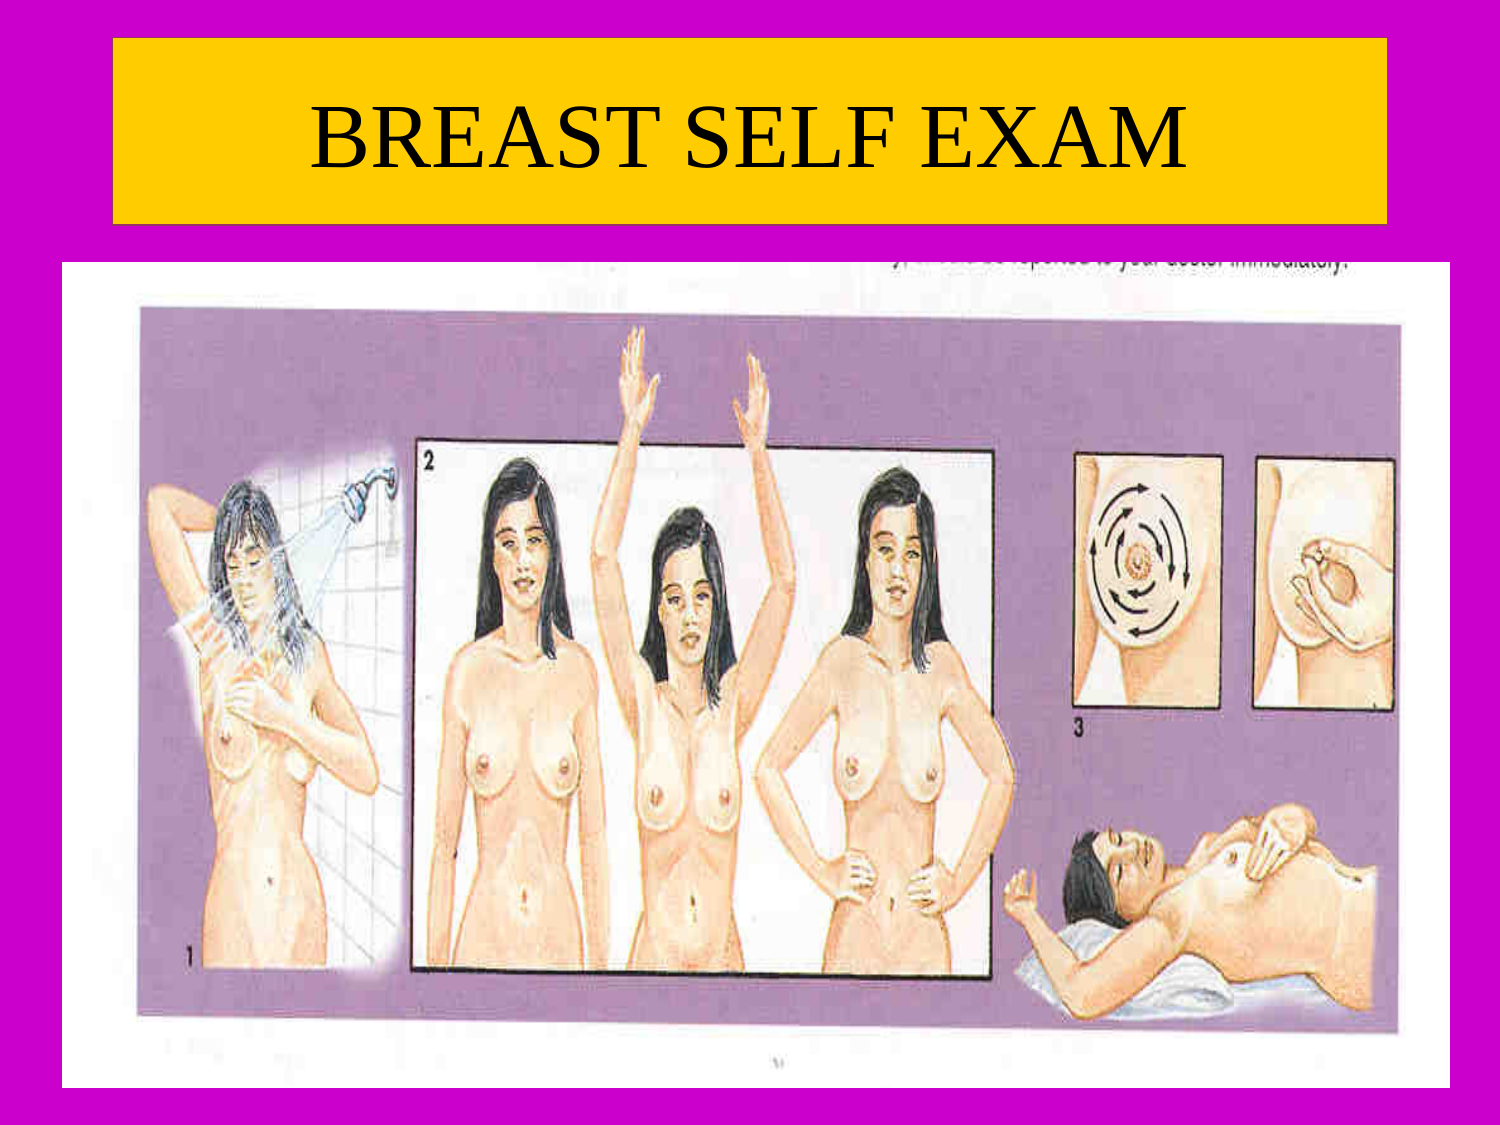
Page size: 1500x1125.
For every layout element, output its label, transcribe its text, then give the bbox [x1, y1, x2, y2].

title BREAST SELF EXAM [112, 37, 1388, 226]
picture [62, 262, 1451, 1088]
